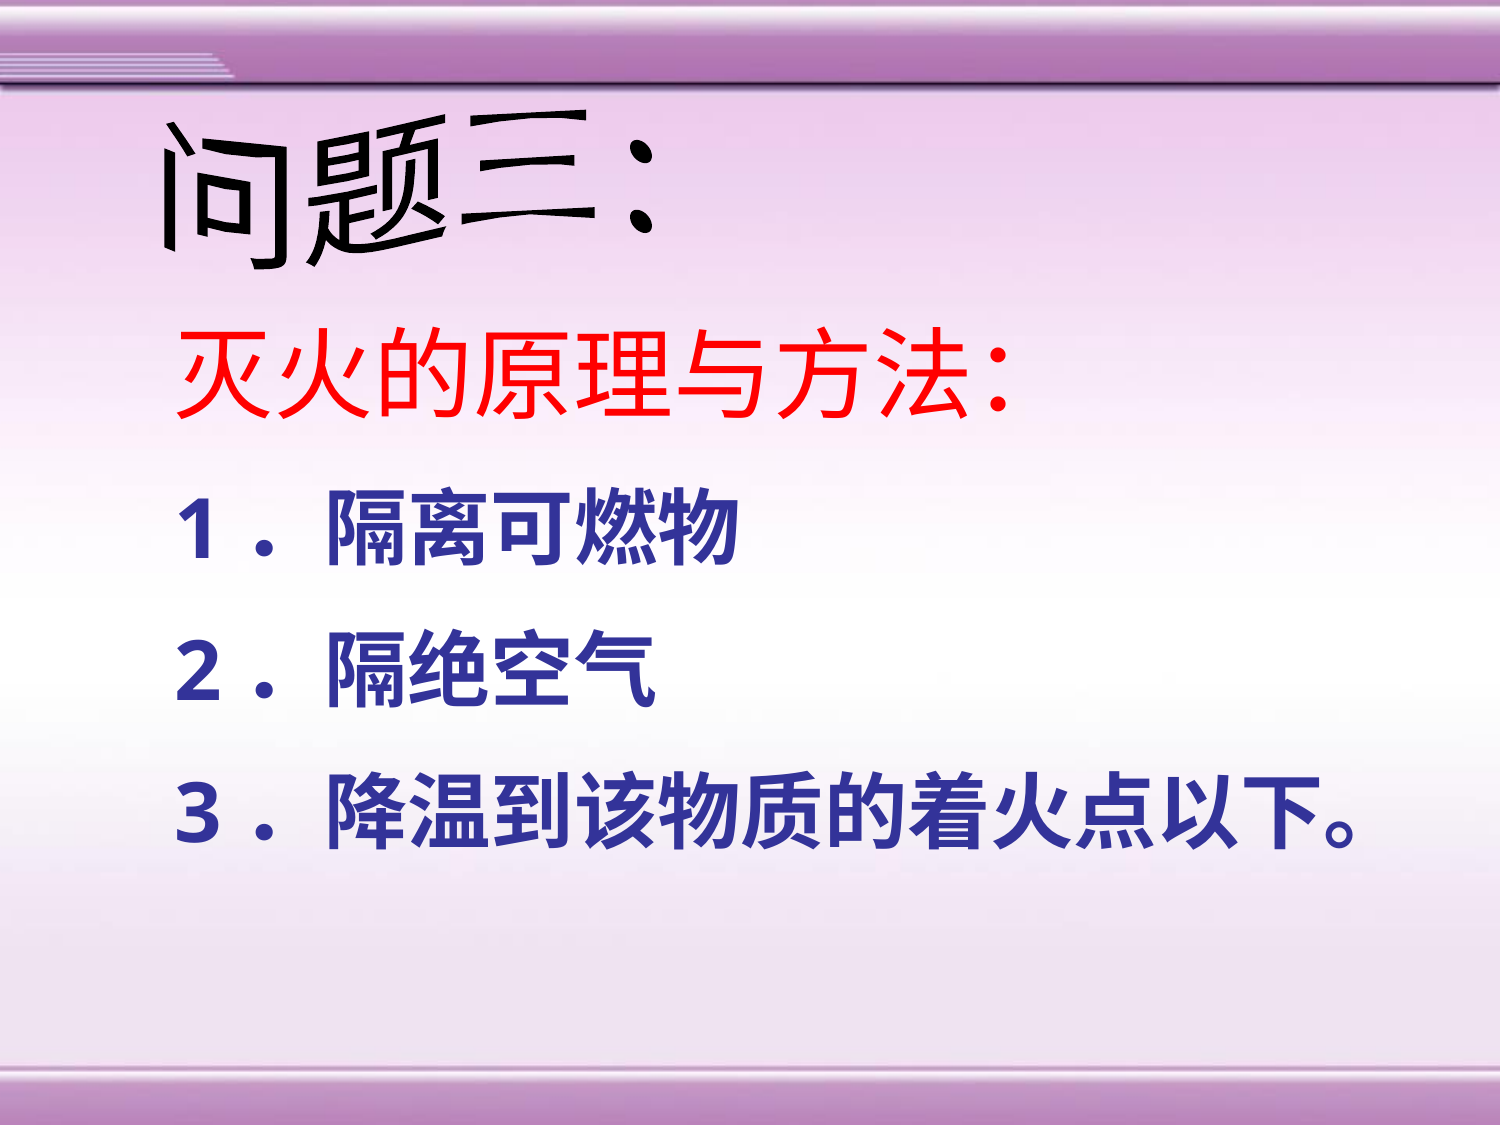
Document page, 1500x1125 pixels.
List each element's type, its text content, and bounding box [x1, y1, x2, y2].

text_box 1．隔离可燃物 2．隔绝空气 3．降温到该物质的着火点以下。 [159, 468, 1447, 867]
slide_number [1074, 1024, 1425, 1103]
picture [0, 0, 1500, 1125]
slide_number [75, 1024, 425, 1103]
text_box 灭火的原理与方法： [158, 303, 1209, 439]
